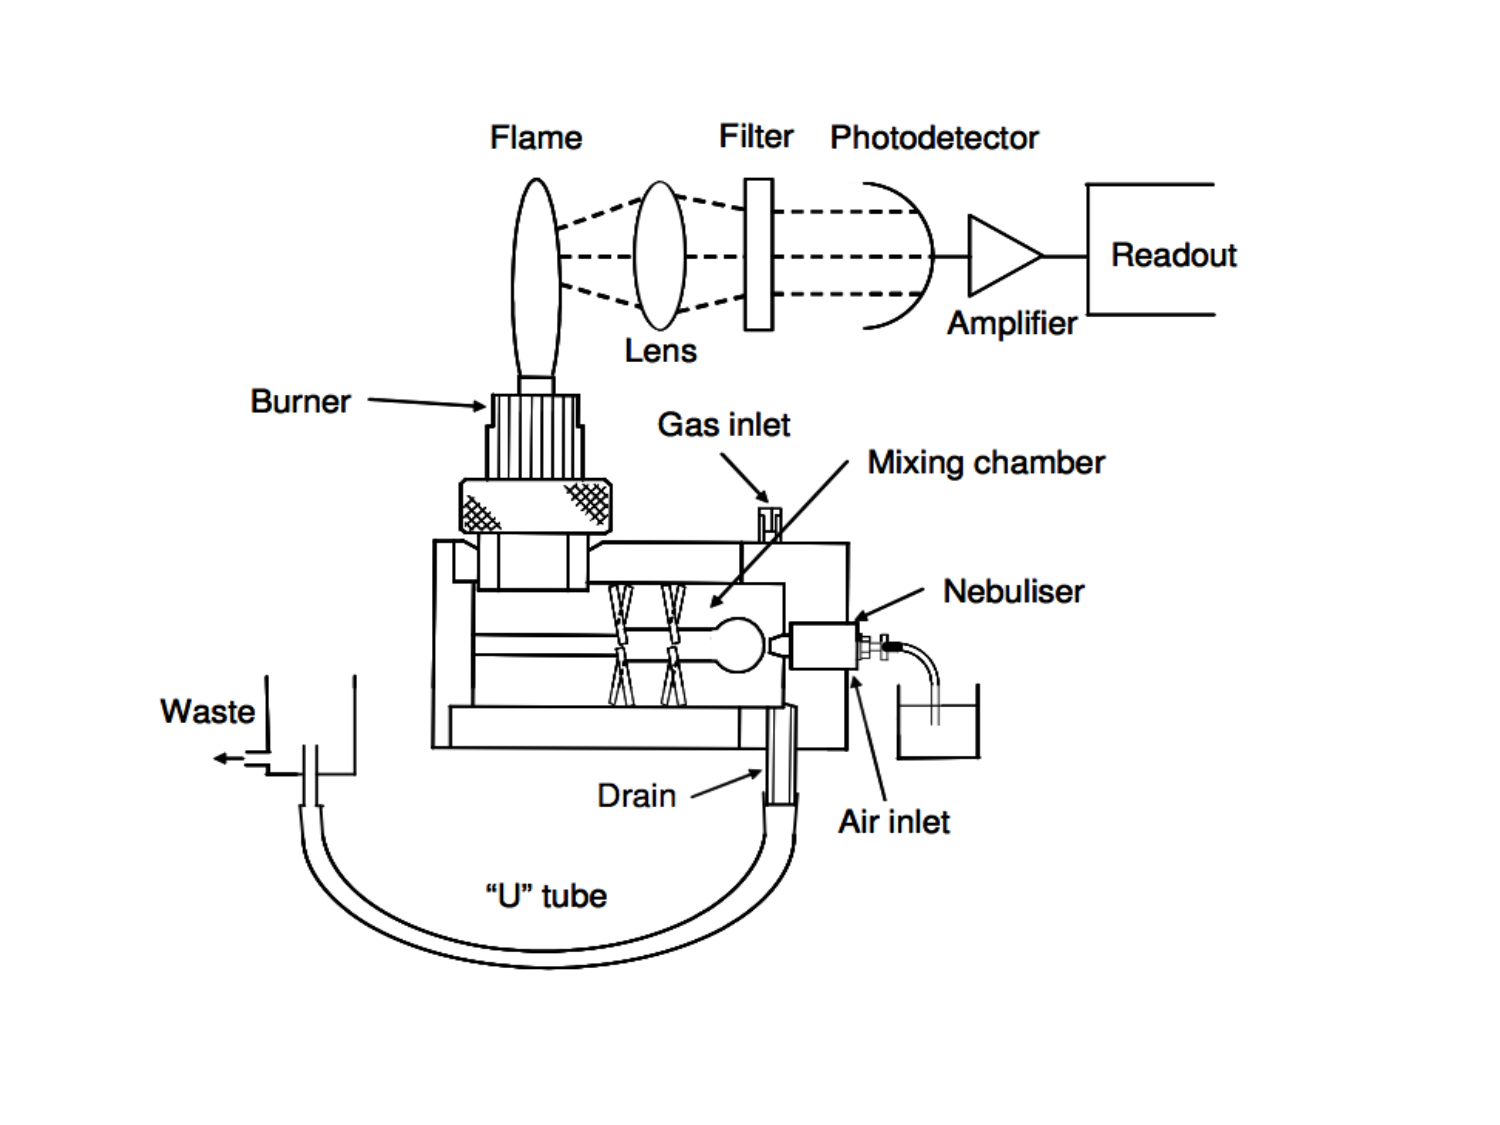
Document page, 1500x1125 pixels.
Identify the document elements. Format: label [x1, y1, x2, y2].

list [74, 99, 1425, 975]
